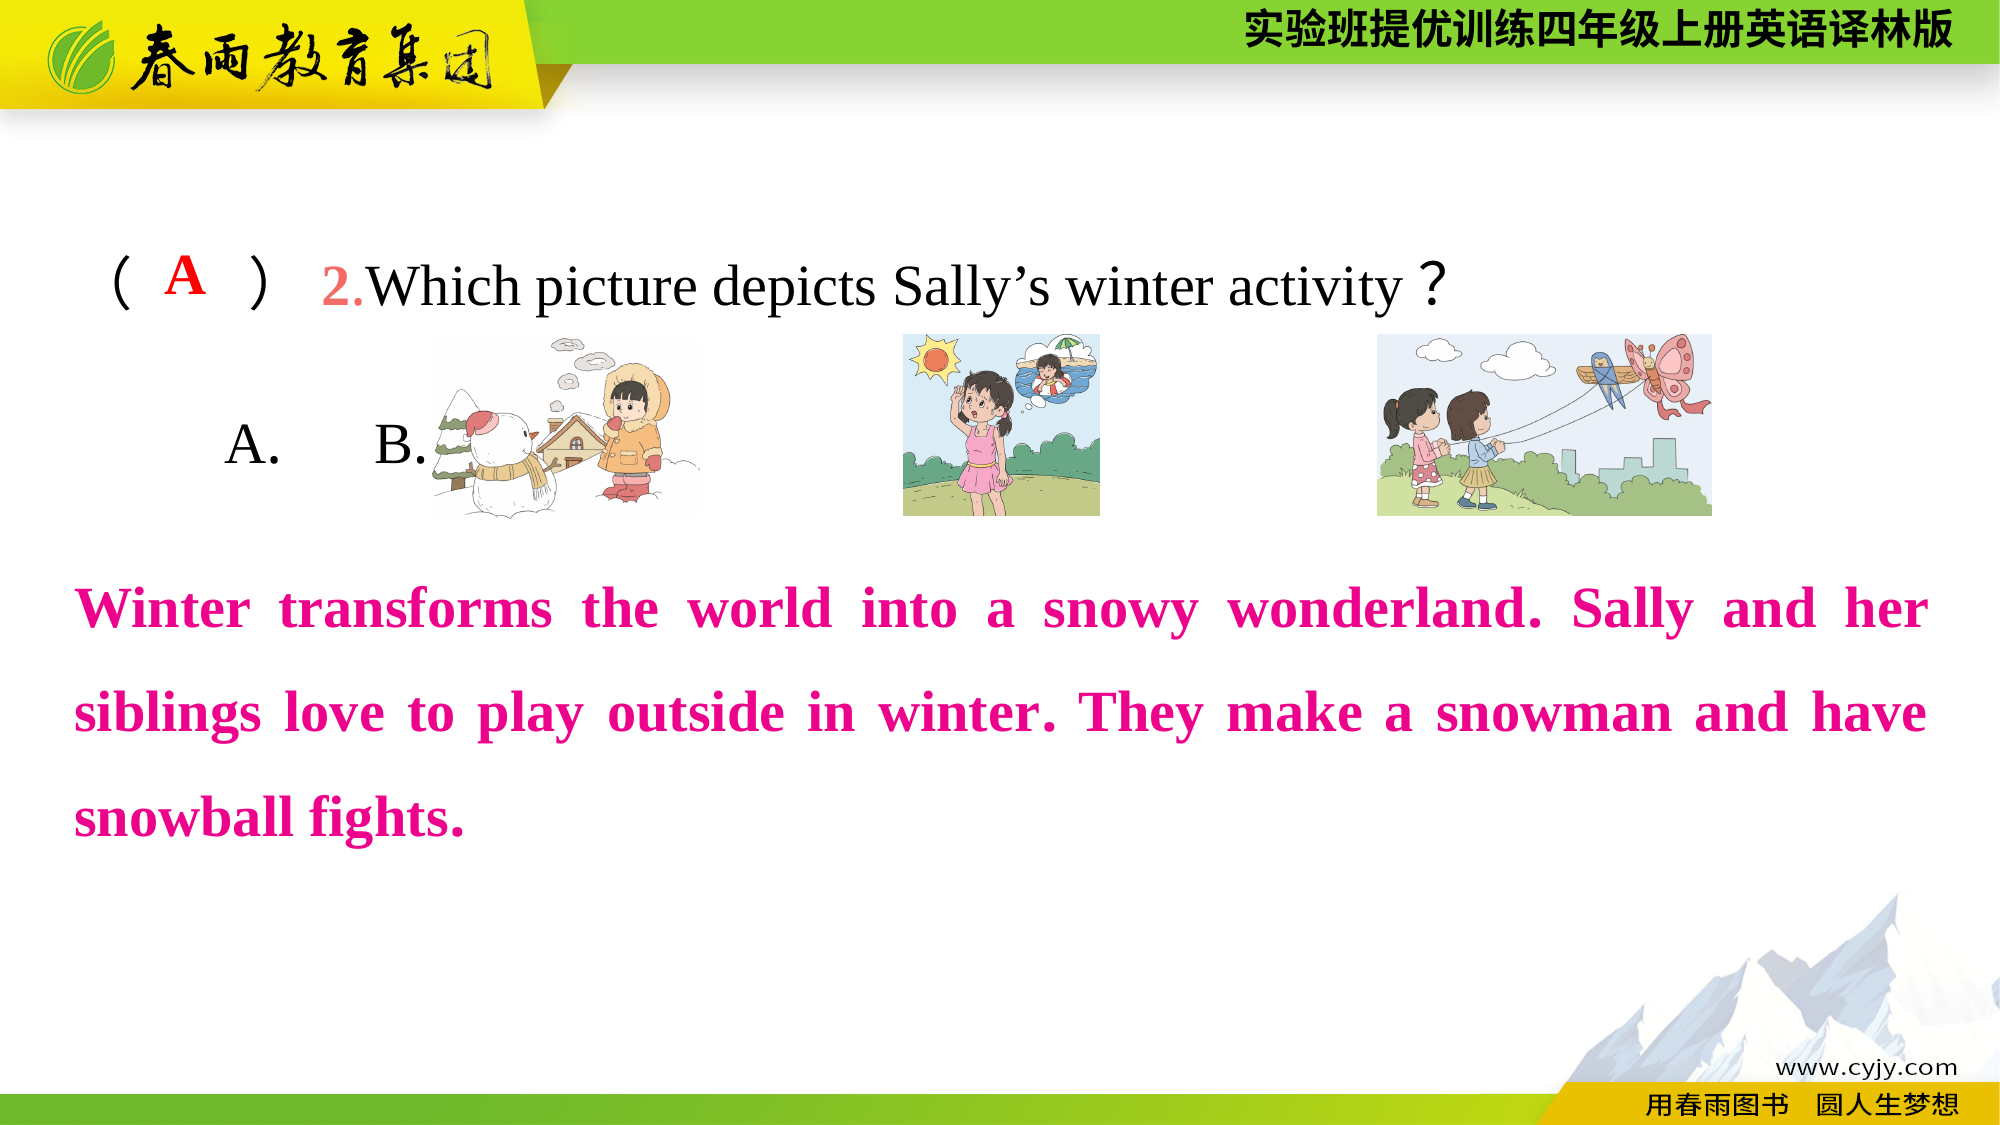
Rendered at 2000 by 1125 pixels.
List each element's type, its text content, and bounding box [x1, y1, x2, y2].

list （ ）2.Which picture depicts Sally’s winter activity？ A. B. C. [59, 205, 1944, 486]
text_box Winter transforms the world into a snowy wonderland. Sally and her siblings love to play outside in winter. They make a snowman and have snowball fights. [59, 526, 1944, 856]
picture [0, 0, 2000, 1125]
text_box A [149, 228, 222, 314]
